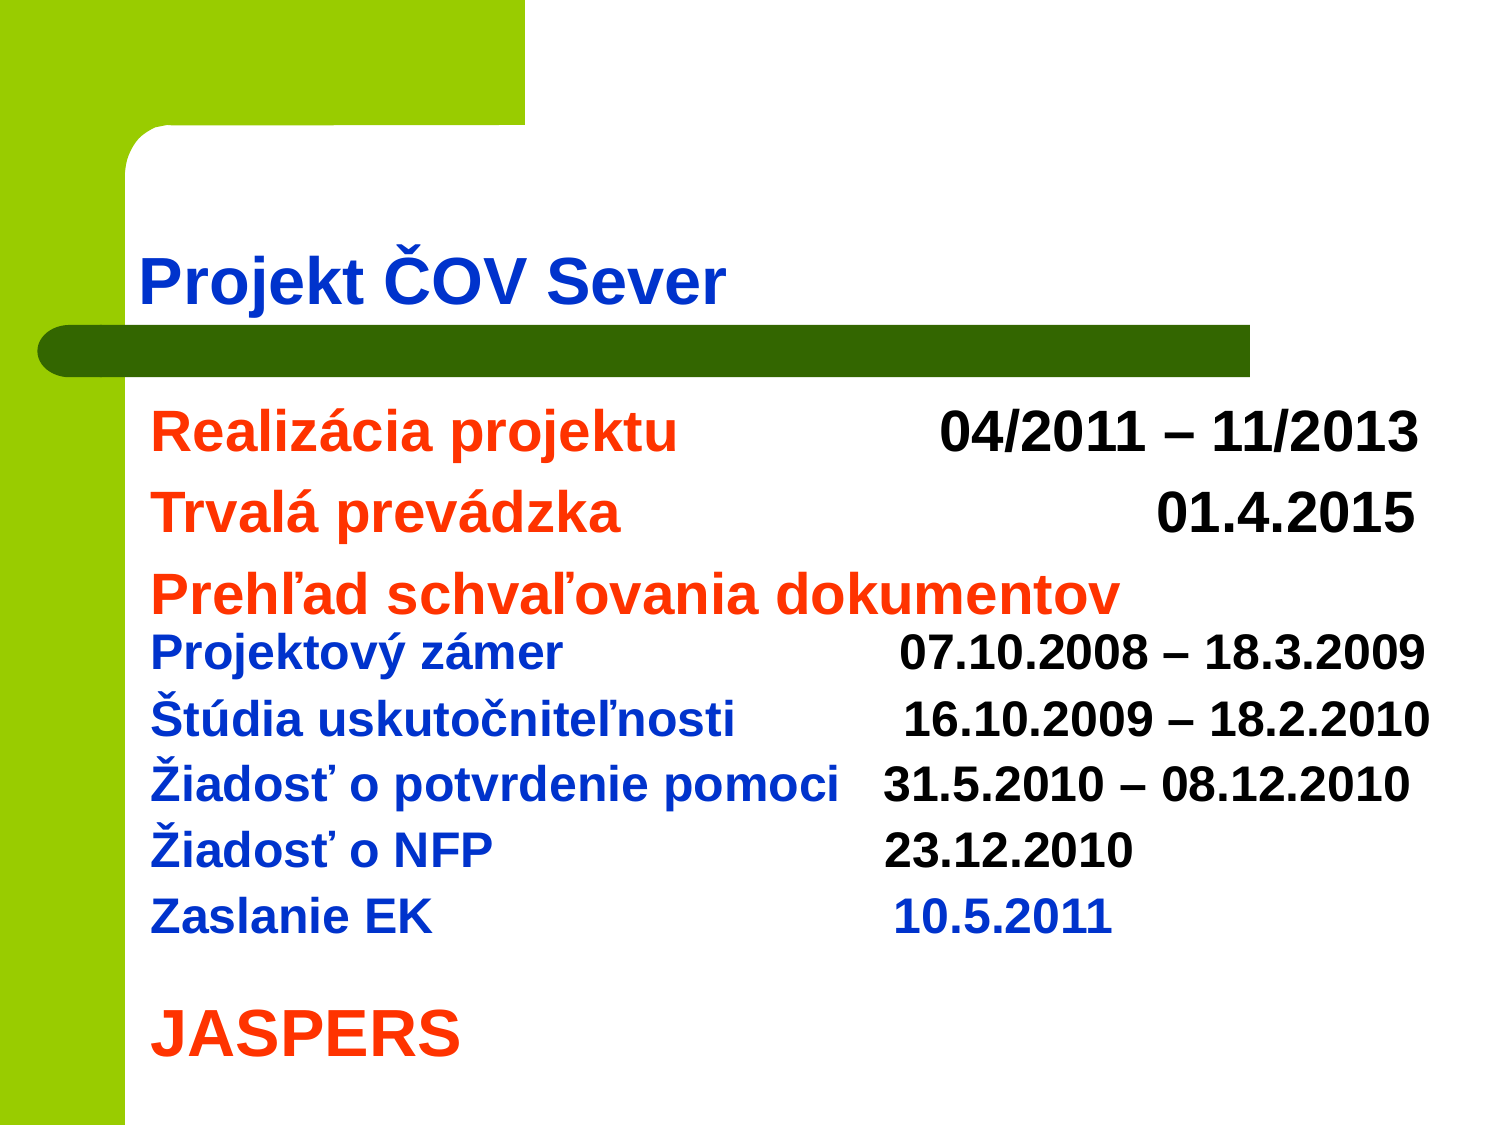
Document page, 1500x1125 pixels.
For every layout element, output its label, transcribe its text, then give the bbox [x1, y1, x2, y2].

list Realizácia projektu 04/2011 – 11/2013 Trvalá prevádzka 01.4.2015 Prehľad schvaľovania dokumentov Projektový zámer 07.10.2008 – 18.3.2009 Štúdia uskutočniteľnosti 16.10.2009 – 18.2.2010 Žiadosť o potvrdenie pomoci 31.5.2010 – 08.12.2010 Žiadosť o NFP 23.12.2010 Zaslanie EK 10.5.2011 JASPERS [135, 385, 1495, 1012]
title Projekt ČOV Sever [123, 124, 1500, 327]
